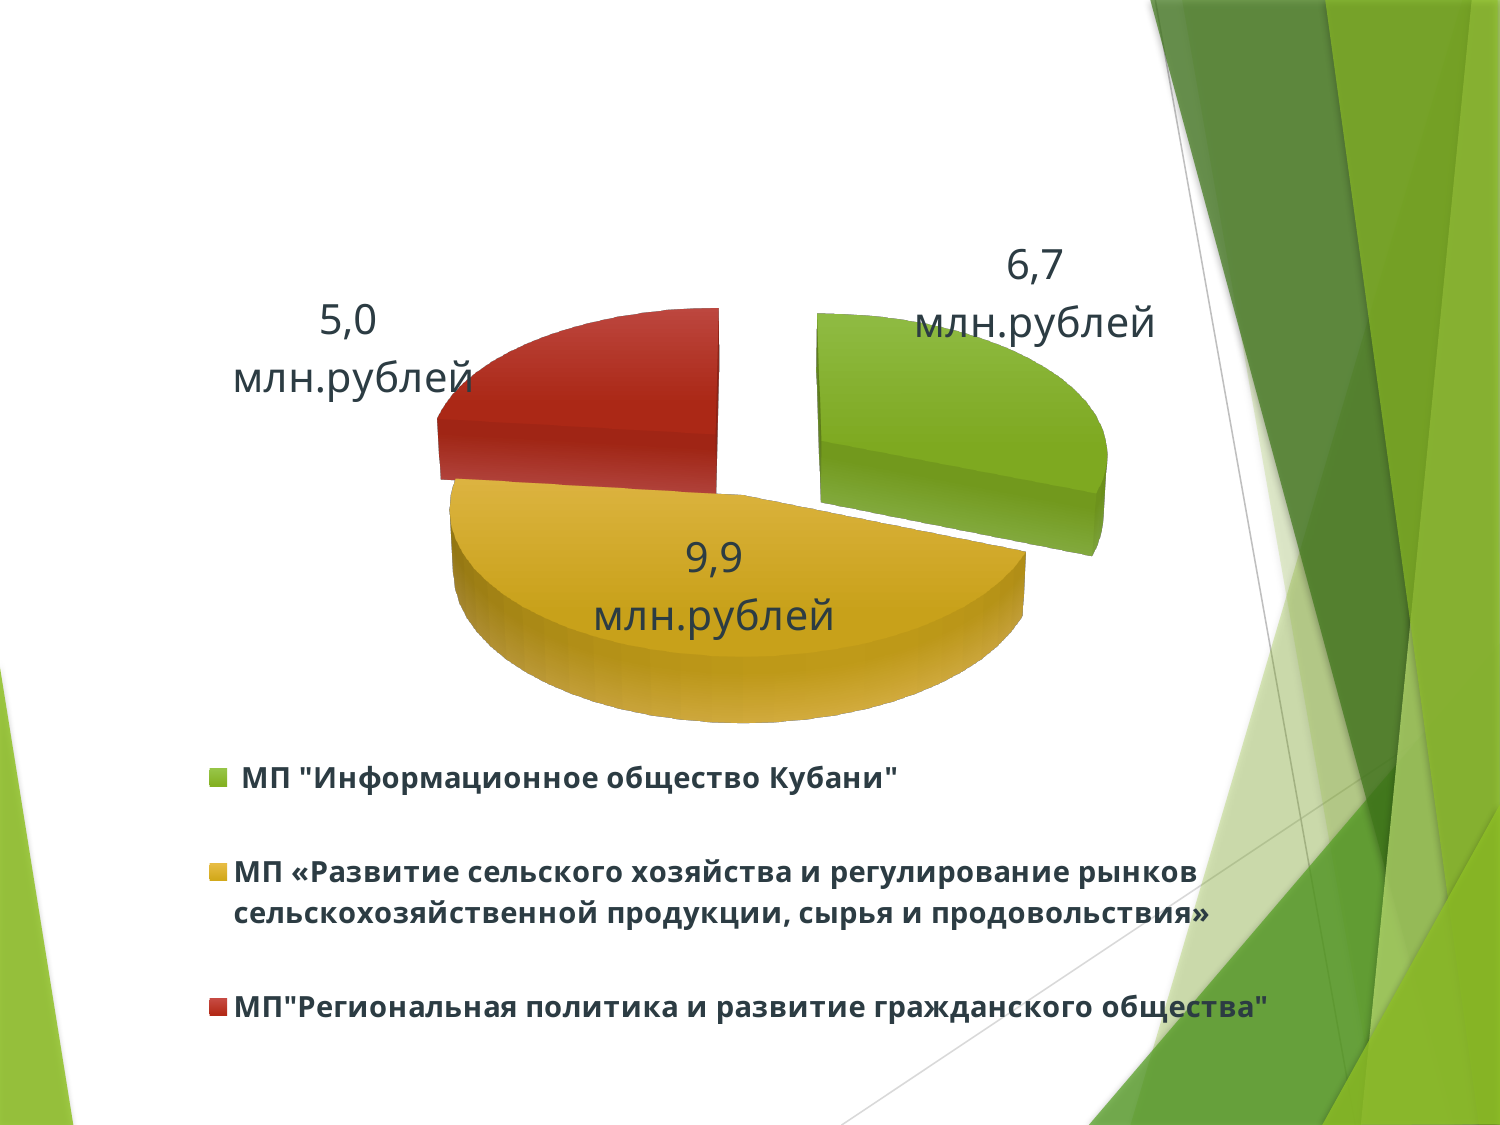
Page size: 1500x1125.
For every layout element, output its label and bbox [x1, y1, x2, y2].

chart [64, 77, 1436, 1095]
